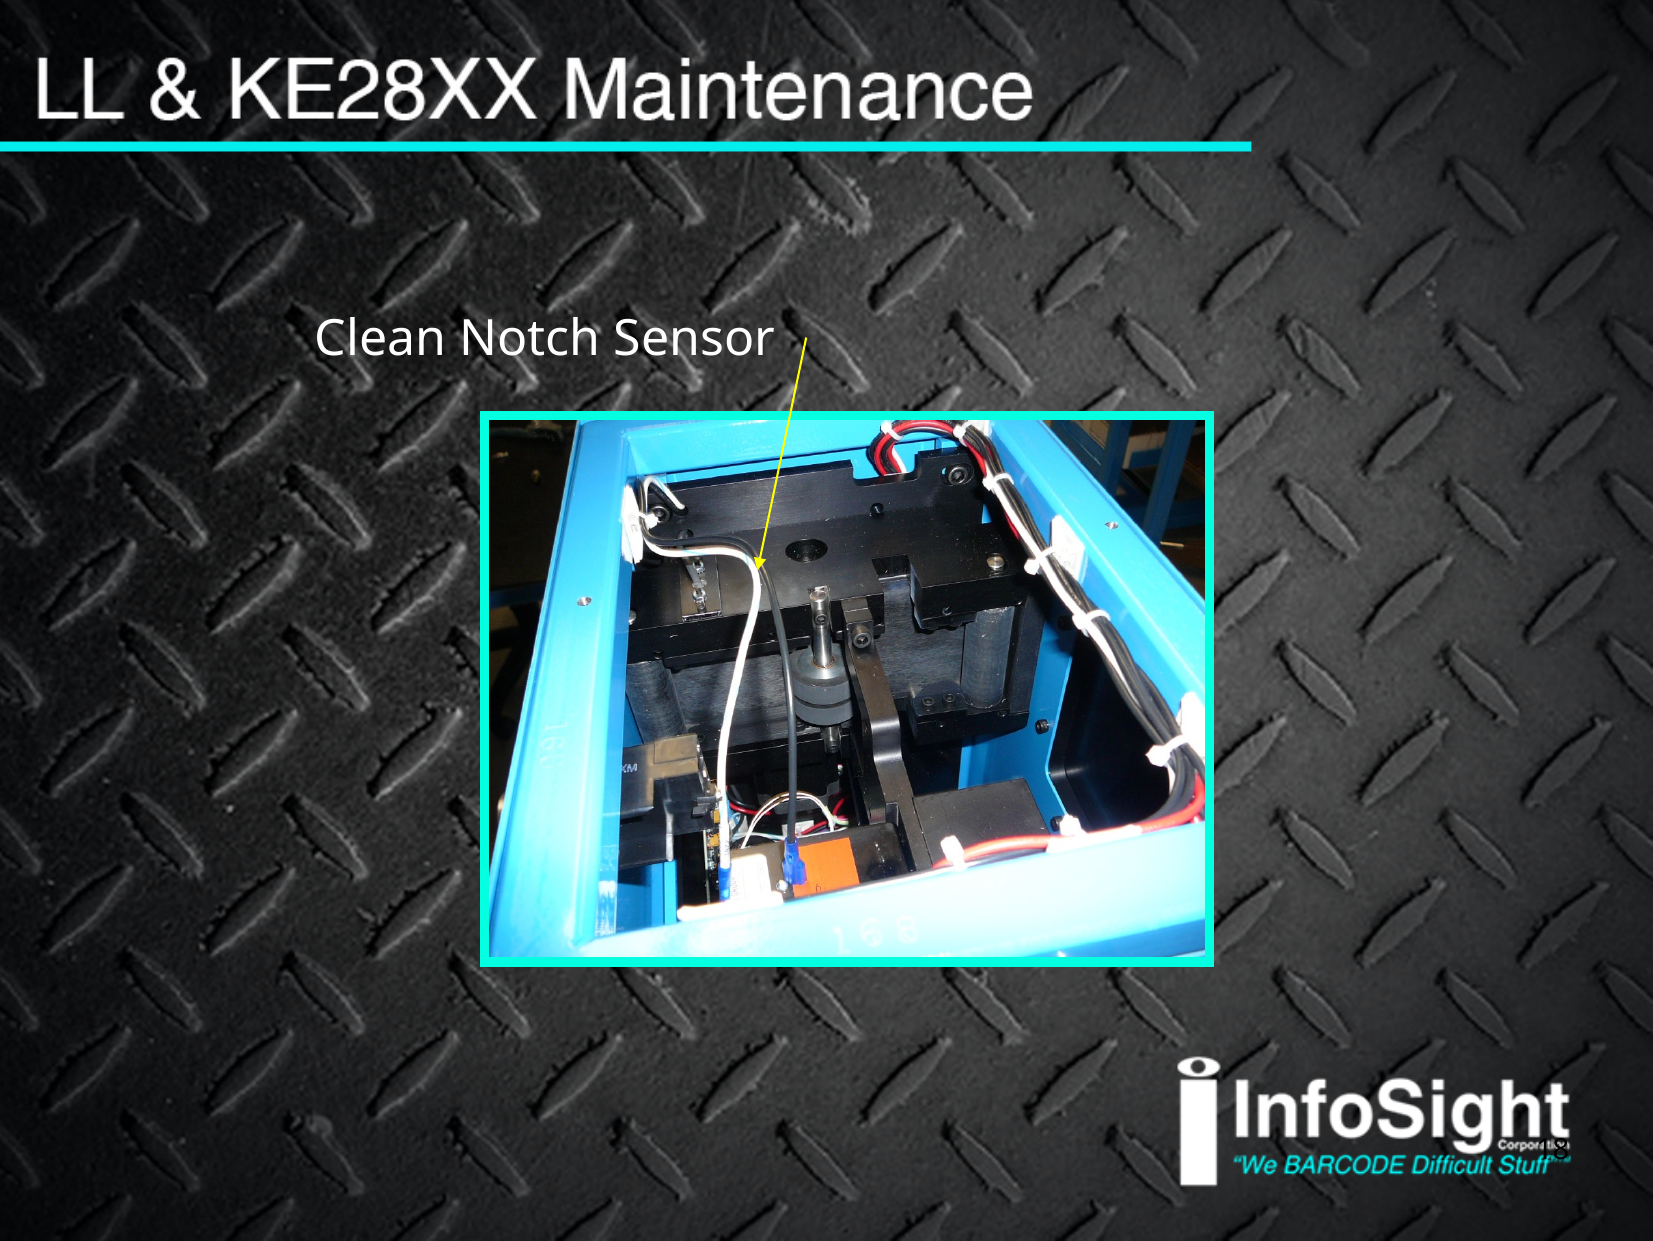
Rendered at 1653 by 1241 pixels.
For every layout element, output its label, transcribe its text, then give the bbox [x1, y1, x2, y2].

text_box Clean Notch Sensor [300, 300, 1313, 372]
slide_number 18 [1185, 1130, 1570, 1215]
picture [0, 0, 1653, 1241]
